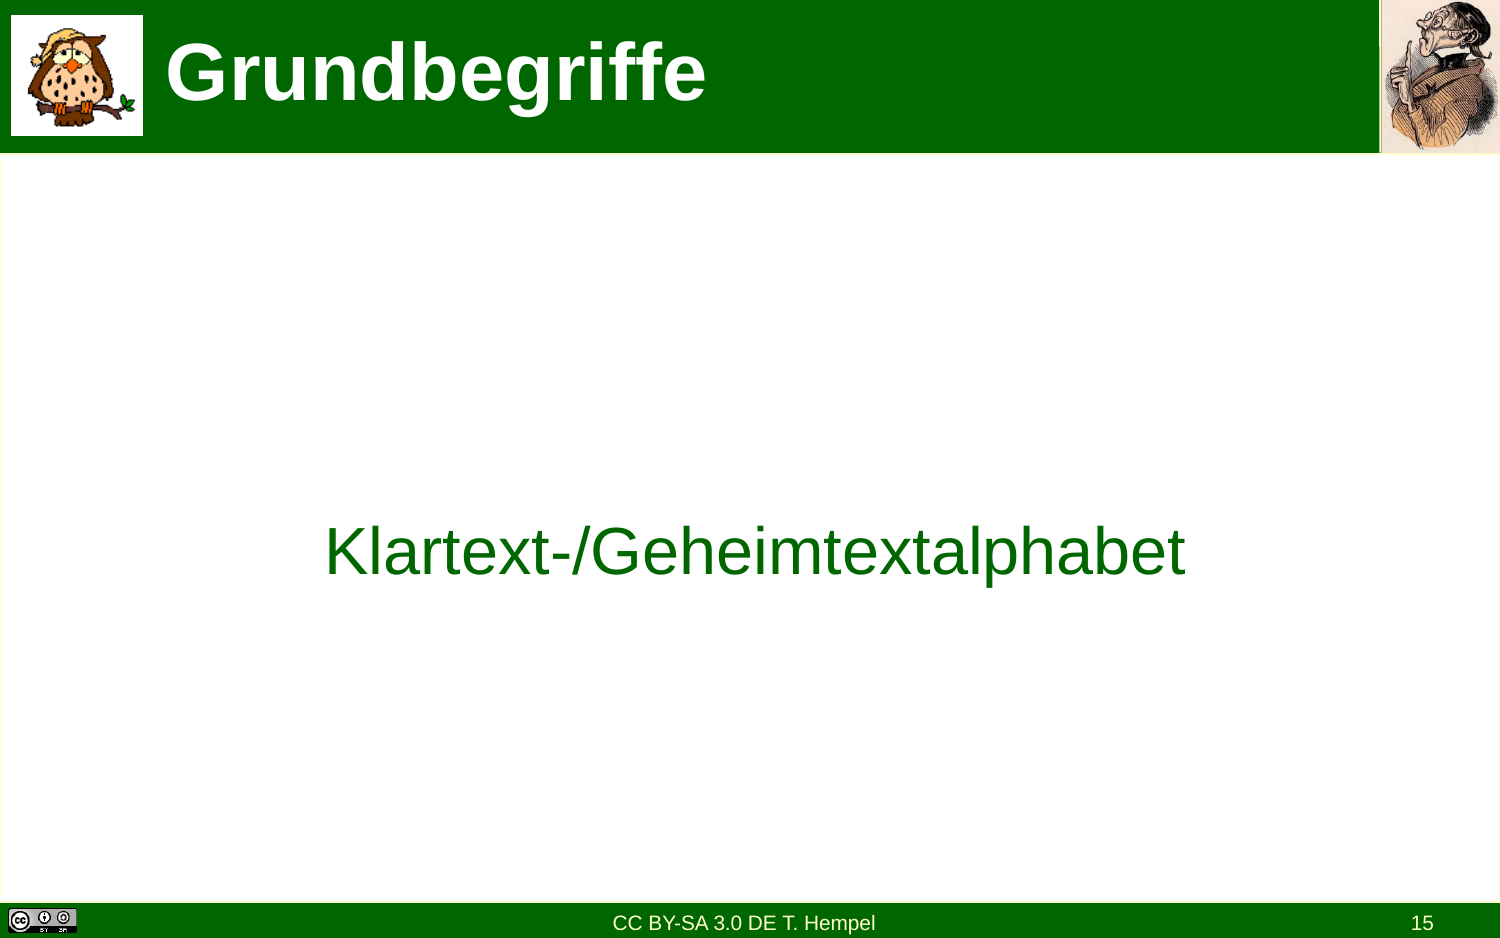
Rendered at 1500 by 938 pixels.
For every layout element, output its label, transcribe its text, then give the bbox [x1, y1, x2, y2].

picture [8, 908, 77, 933]
footer CC BY-SA 3.0 DE T. Hempel [419, 901, 1069, 927]
picture [1381, 0, 1500, 153]
slide_number 15 [1104, 901, 1455, 927]
list Klartext-/Geheimtextalphabet [29, 163, 1483, 892]
title Grundbegriffe [150, 17, 1365, 125]
picture [11, 15, 143, 136]
